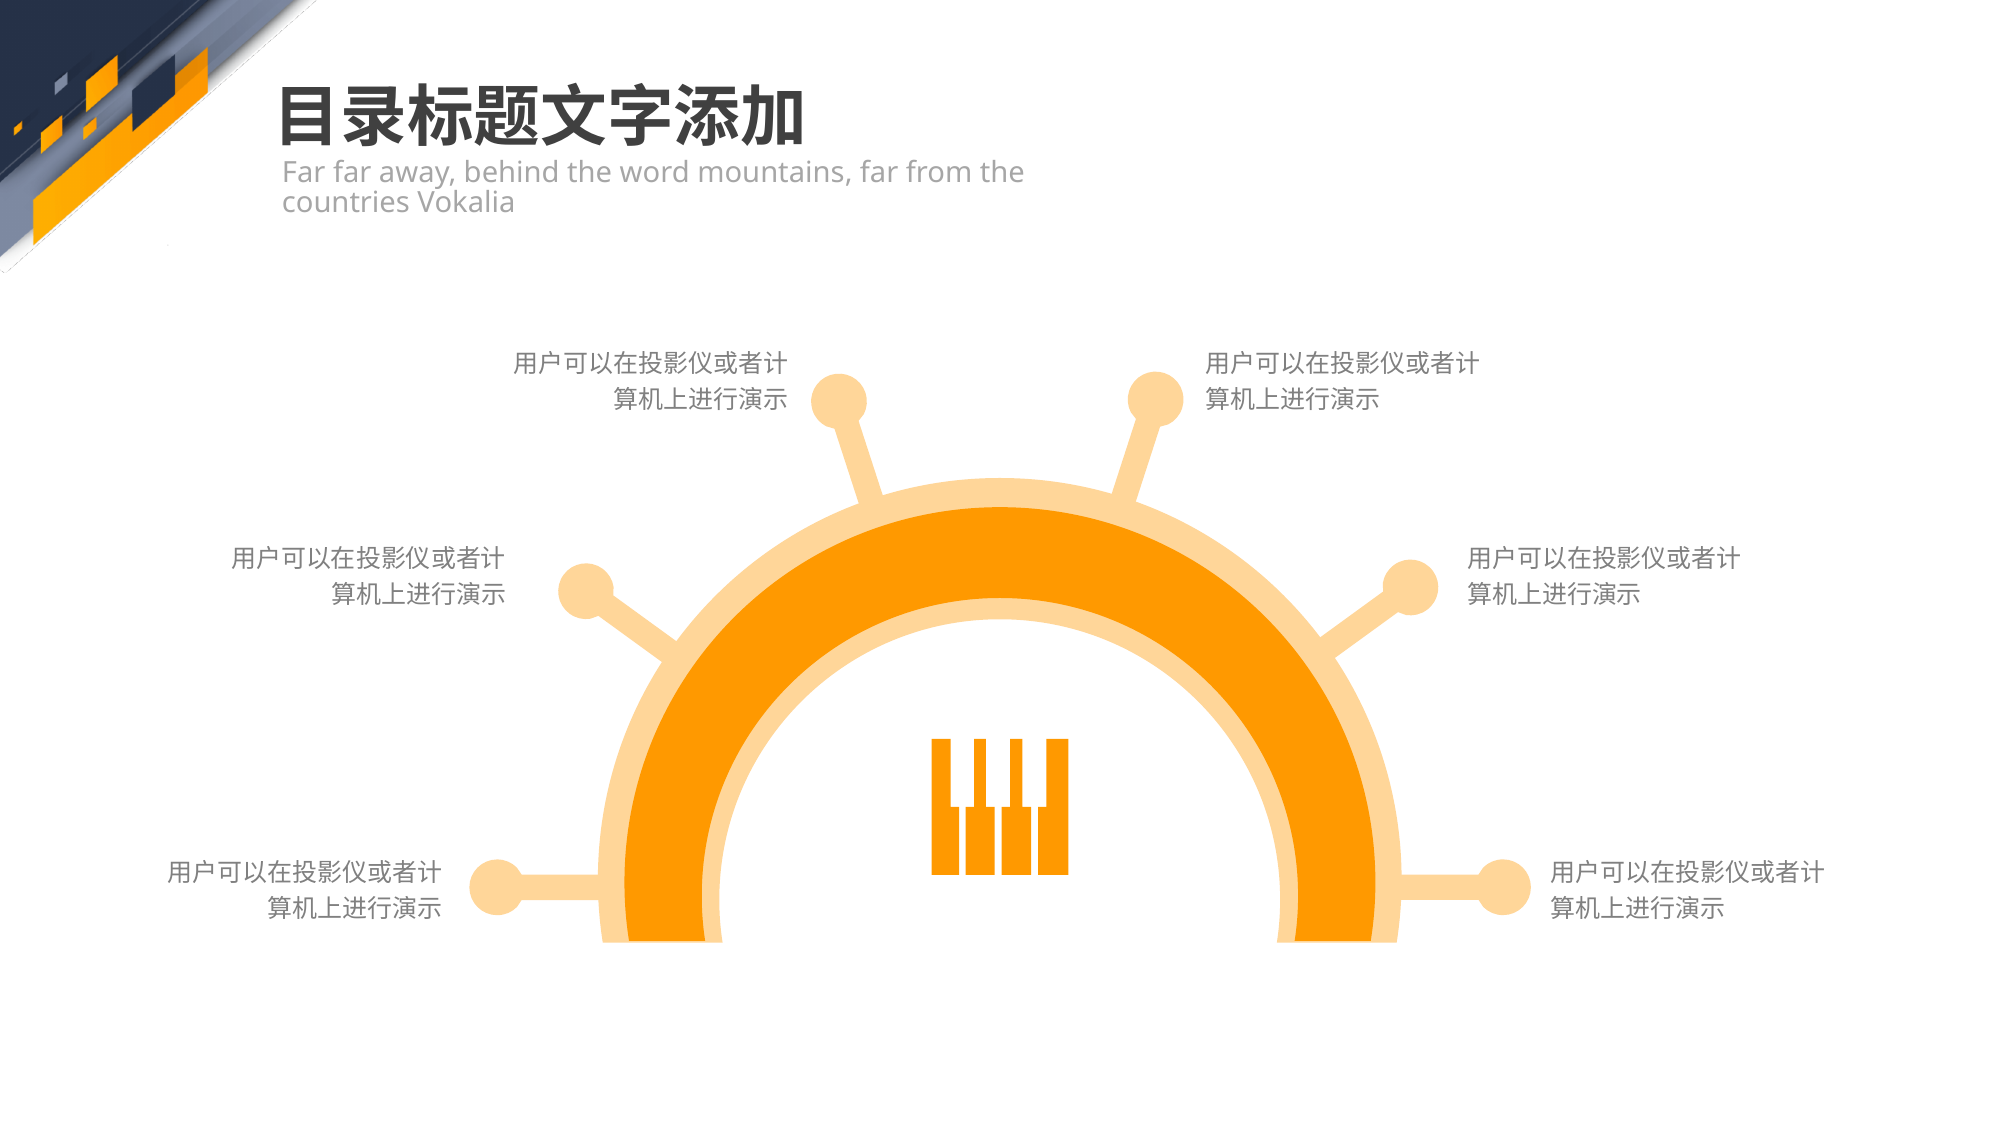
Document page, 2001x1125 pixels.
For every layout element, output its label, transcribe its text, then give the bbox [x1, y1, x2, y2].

picture [0, 0, 388, 330]
text_box 用户可以在投影仪或者计算机上进行演示 [1535, 843, 1857, 930]
text_box 用户可以在投影仪或者计算机上进行演示 [136, 843, 458, 930]
text_box 用户可以在投影仪或者计算机上进行演示 [482, 334, 804, 369]
text_box 用户可以在投影仪或者计算机上进行演示 [1190, 334, 1512, 369]
text_box 用户可以在投影仪或者计算机上进行演示 [200, 529, 469, 616]
text_box 用户可以在投影仪或者计算机上进行演示 [1531, 529, 1773, 616]
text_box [469, 369, 1531, 943]
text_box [273, 74, 1135, 190]
